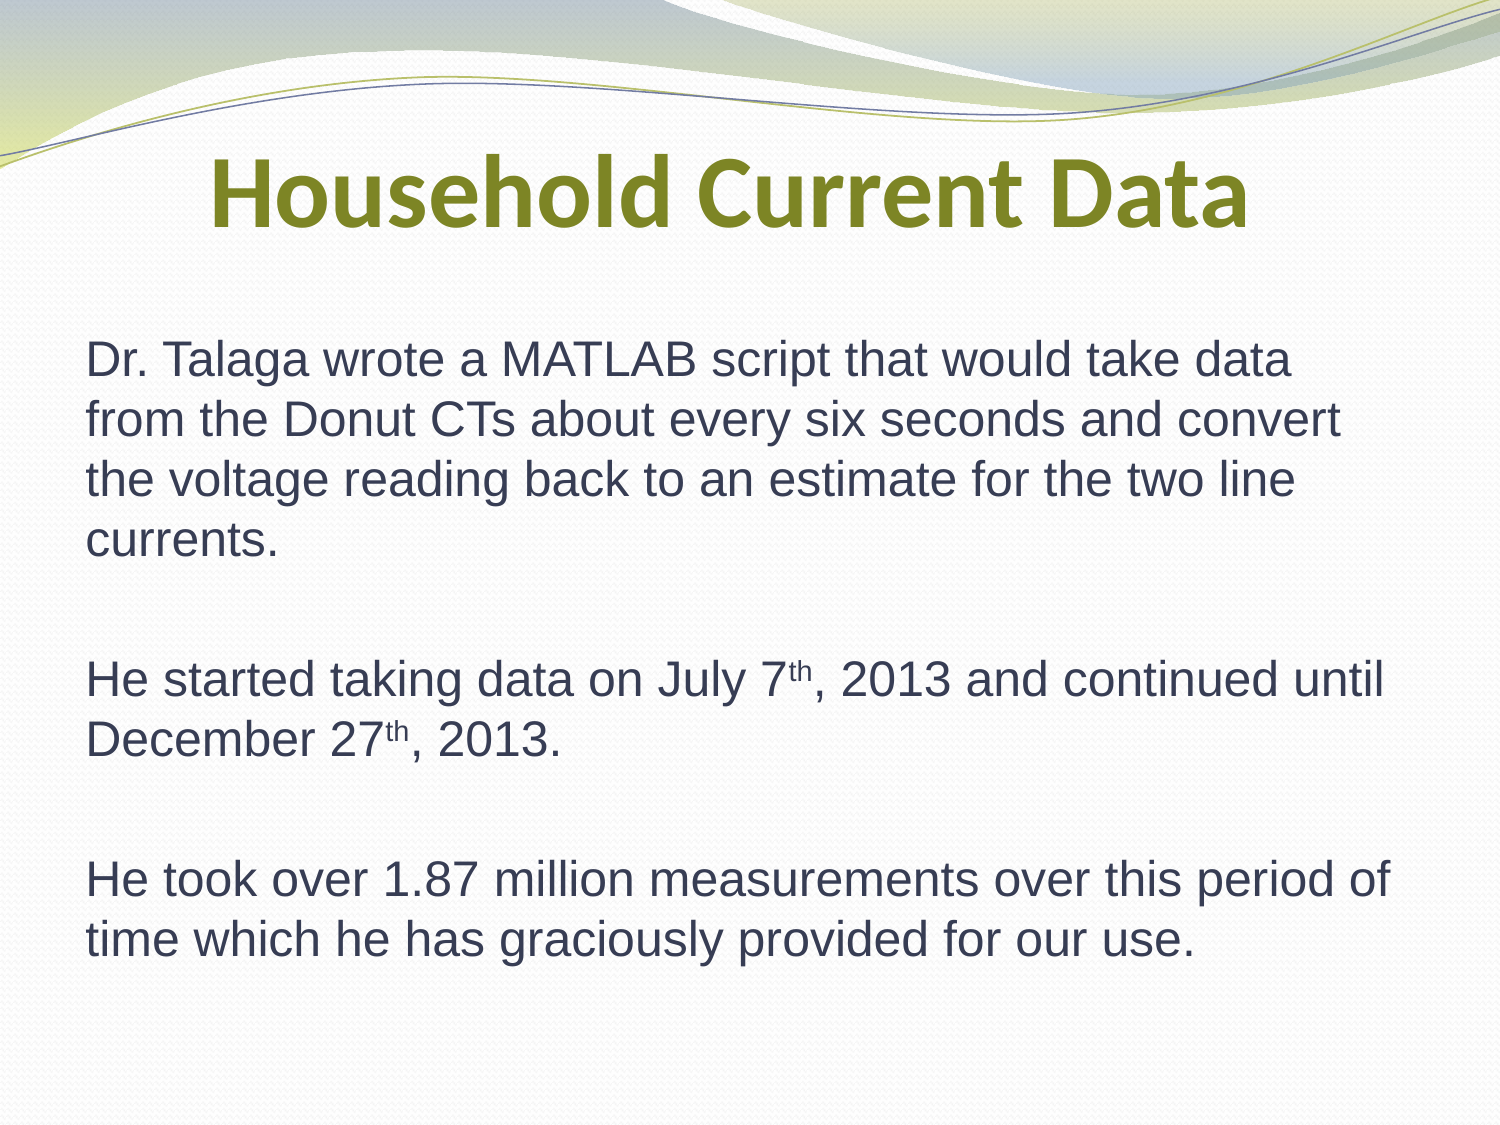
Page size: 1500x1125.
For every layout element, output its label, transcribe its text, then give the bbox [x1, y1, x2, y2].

list Dr. Talaga wrote a MATLAB script that would take data from the Donut CTs about every six seconds and convert the voltage reading back to an estimate for the two line currents. He started taking data on July 7th, 2013 and continued until December 27th, 2013. He took over 1.87 million measurements over this period of time which he has graciously provided for our use. [70, 319, 1421, 1038]
title Household Current Data [55, 60, 1406, 249]
